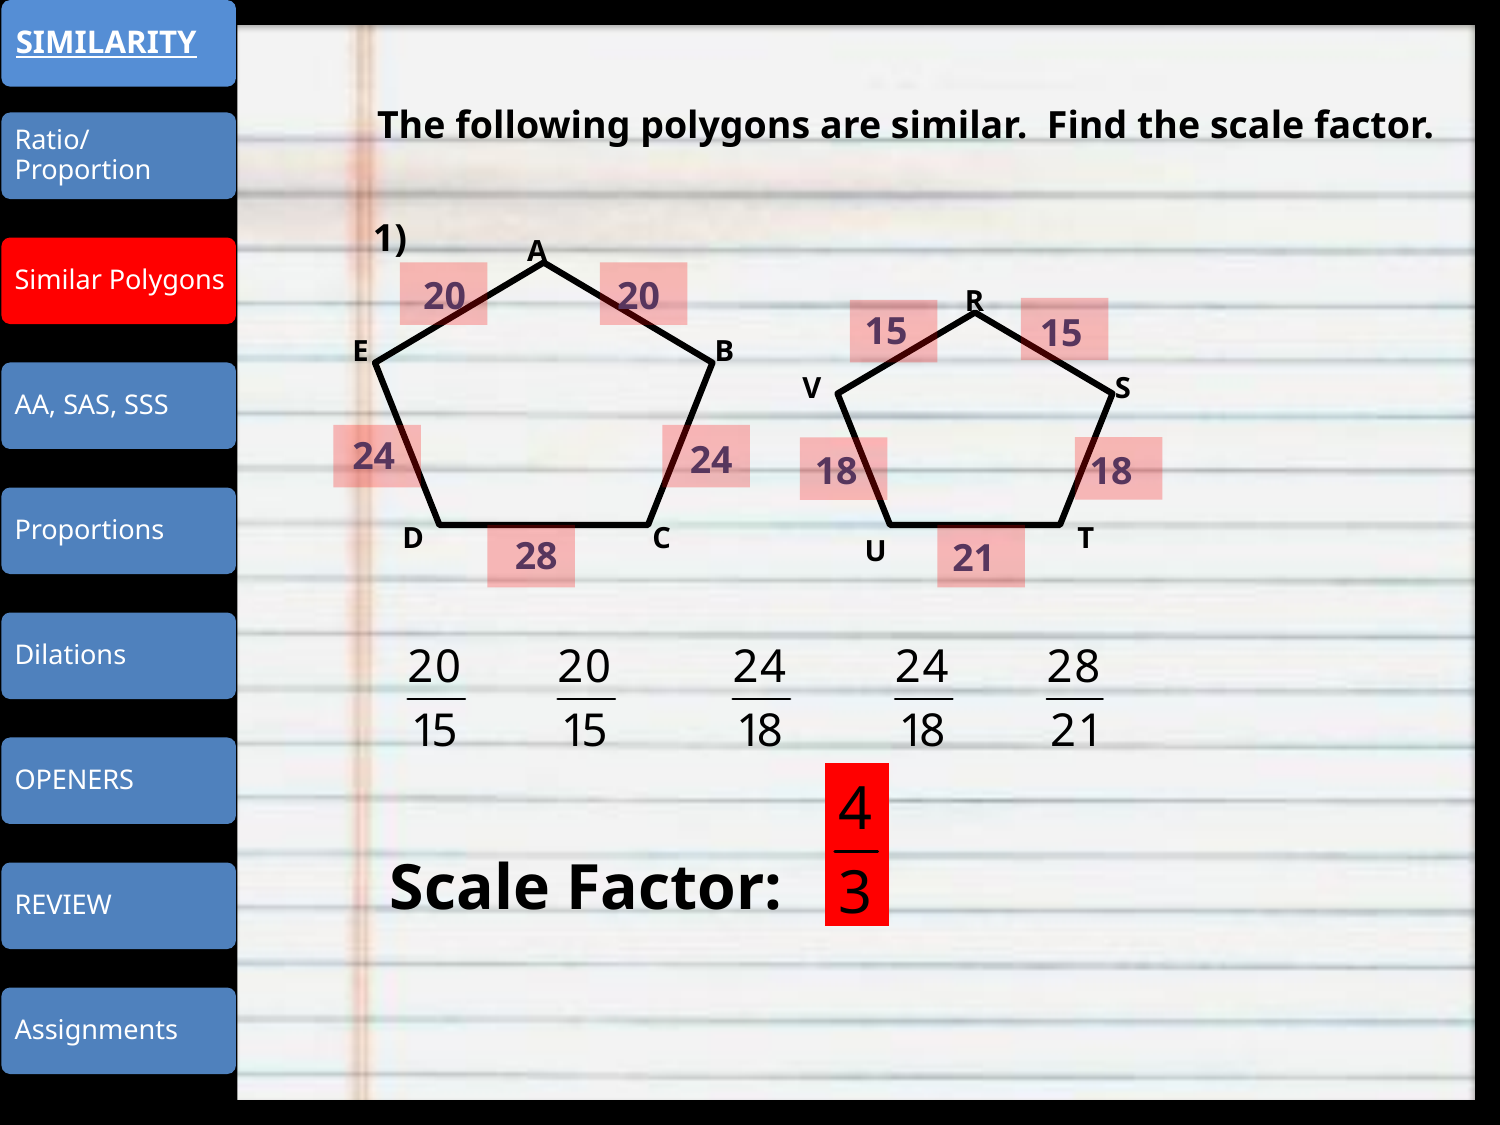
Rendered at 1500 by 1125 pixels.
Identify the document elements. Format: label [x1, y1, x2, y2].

text_box [824, 762, 890, 927]
text_box [1038, 630, 1112, 757]
text_box [399, 630, 476, 757]
text_box [238, 0, 1500, 1125]
text_box [549, 630, 626, 757]
text_box [887, 630, 964, 757]
text_box [724, 630, 801, 757]
text_box [0, 0, 238, 1125]
text_box [821, 634, 966, 933]
